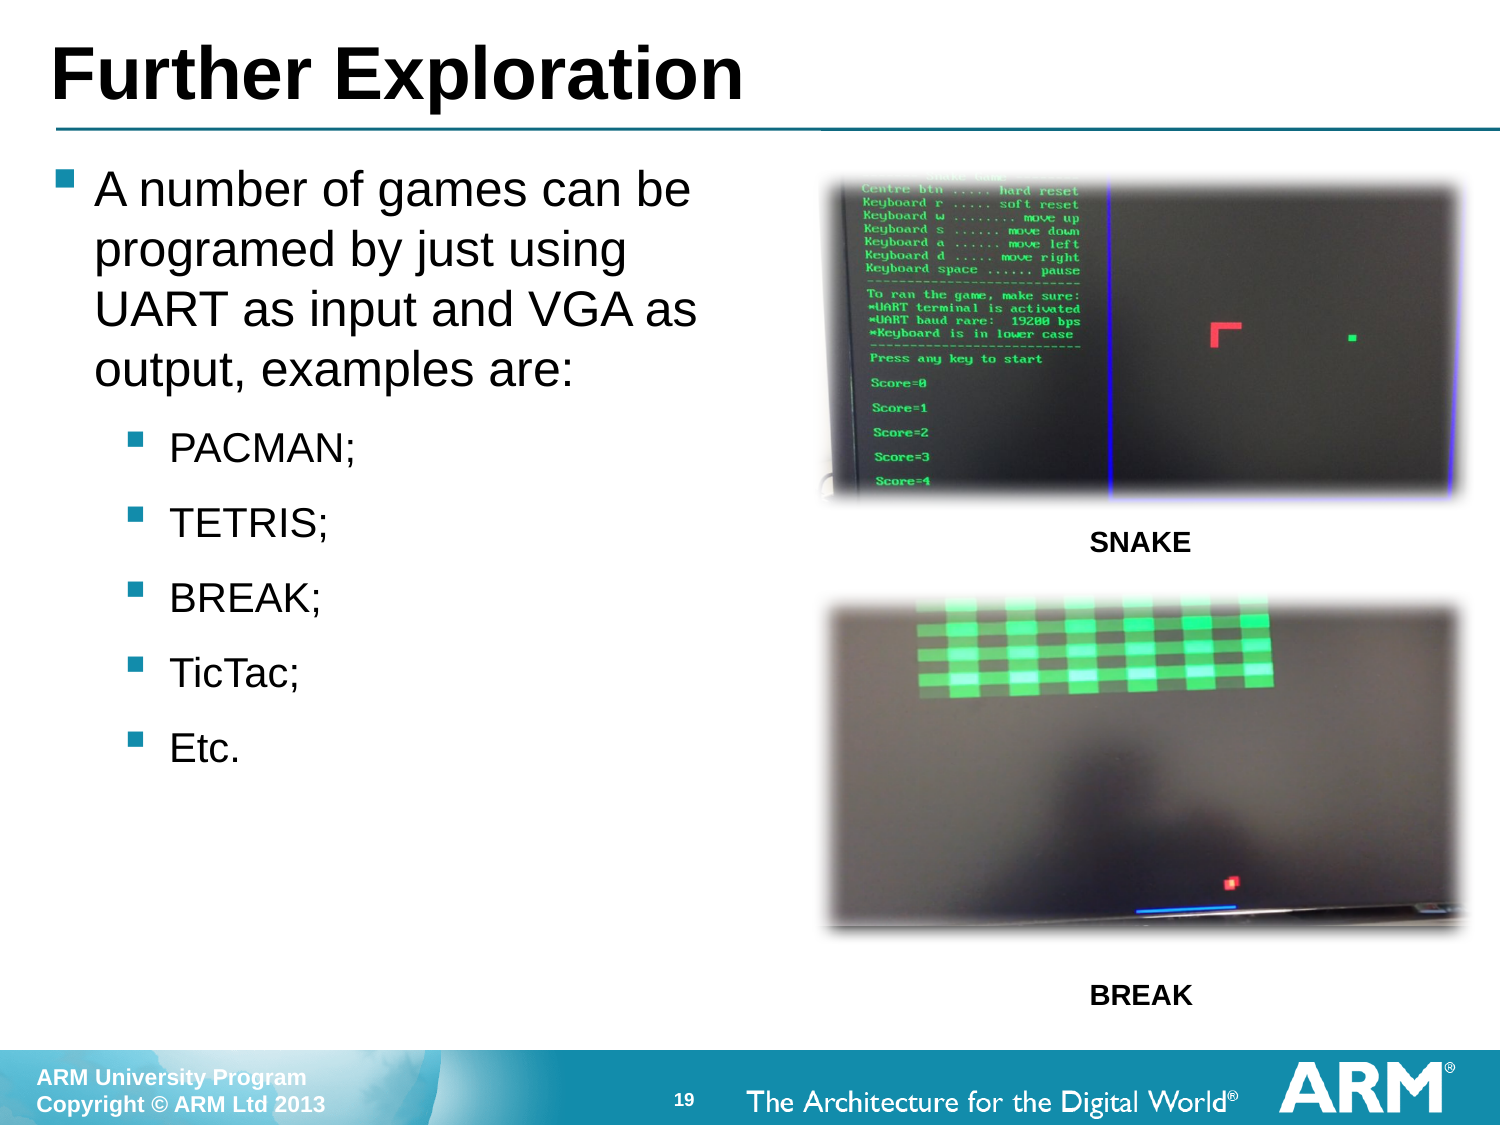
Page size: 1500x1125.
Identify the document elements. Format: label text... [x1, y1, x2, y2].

text_box SNAKE [1074, 519, 1242, 566]
list A number of games can be programed by just using UART as input and VGA as output, examples are: PACMAN; TETRIS; BREAK; TicTac; Etc. [35, 148, 773, 794]
picture [811, 168, 1475, 511]
text_box BREAK [1074, 968, 1242, 1019]
picture [0, 589, 1500, 1125]
title Further Exploration [35, 1, 1476, 139]
